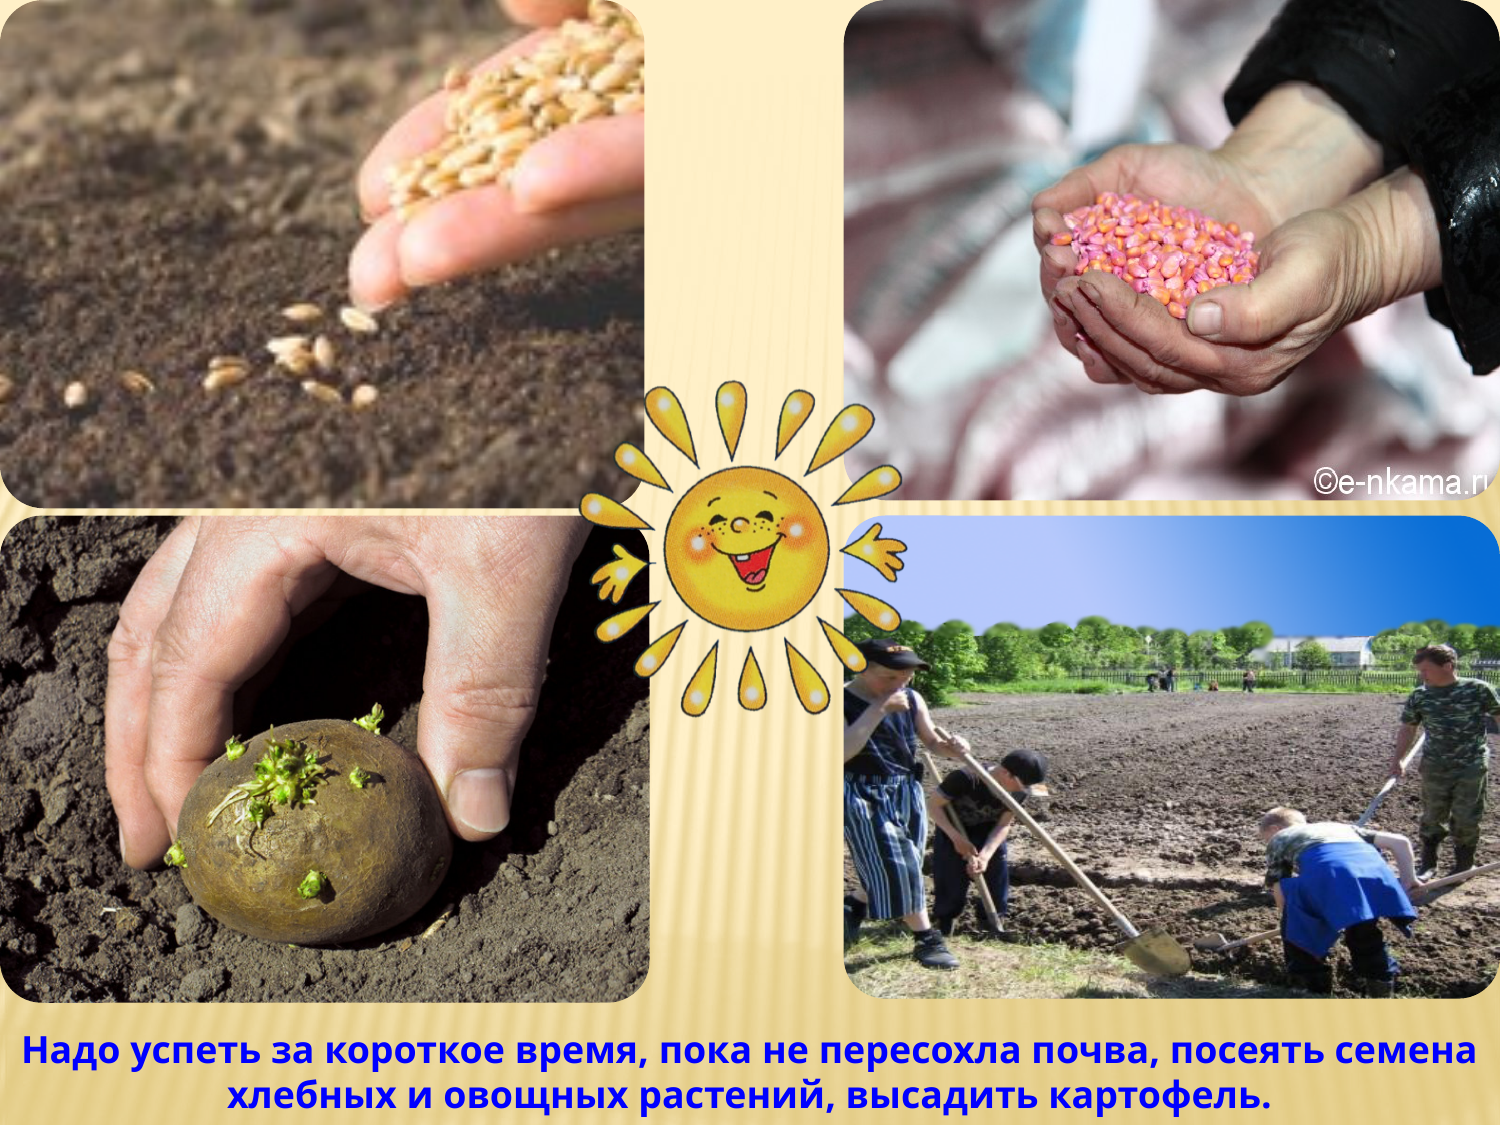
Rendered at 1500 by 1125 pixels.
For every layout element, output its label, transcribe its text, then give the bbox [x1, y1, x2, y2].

text_box Надо успеть за короткое время, пока не пересохла почва, посеять семена хлебных и овощных растений, высадить картофель. [0, 1018, 1500, 1124]
picture [0, 0, 1500, 999]
picture [0, 515, 650, 1004]
